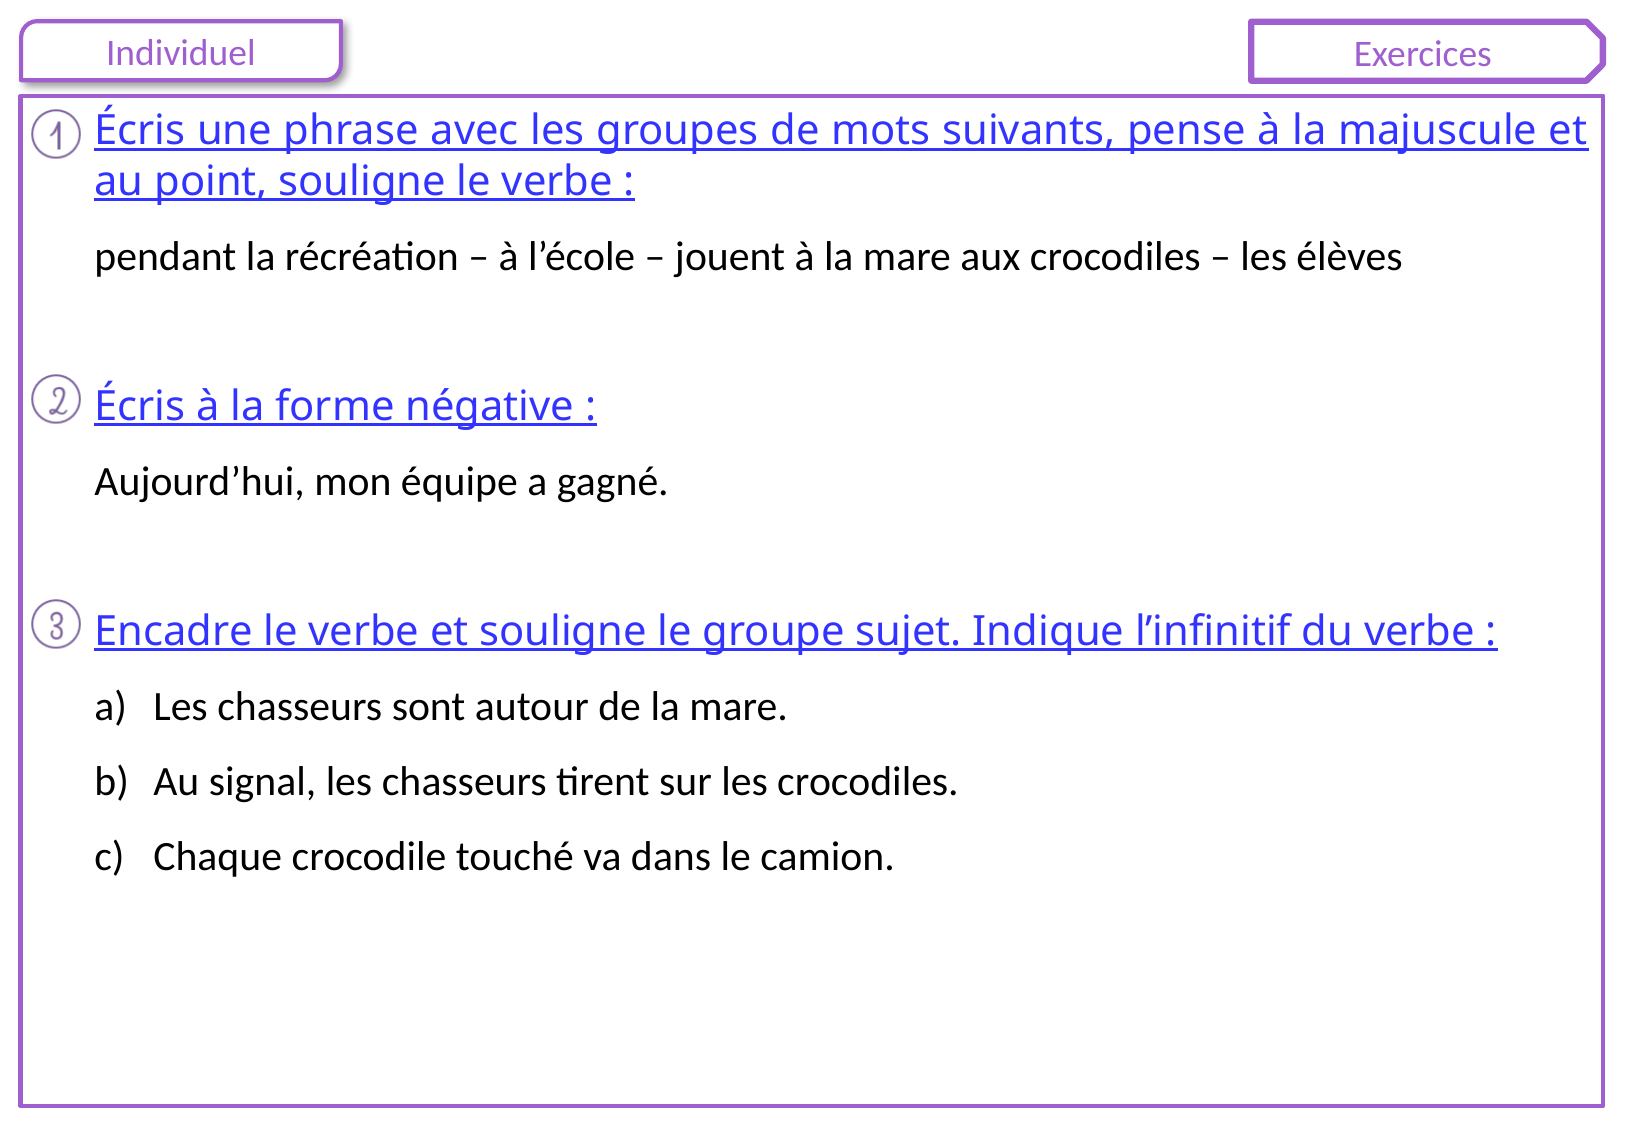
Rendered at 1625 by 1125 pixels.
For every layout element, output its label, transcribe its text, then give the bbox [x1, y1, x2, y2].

picture [20, 365, 98, 462]
picture [20, 100, 98, 198]
picture [20, 590, 98, 687]
list Écris une phrase avec les groupes de mots suivants, pense à la majuscule et au point, souligne le verbe : pendant la récréation – à l’école – jouent à la mare aux crocodiles – les élèves Écris à la forme négative : Aujourd’hui, mon équipe a gagné. Encadre le verbe et souligne le groupe sujet. Indique l’infinitif du verbe : Les chasseurs sont autour de la mare. Au signal, les chasseurs tirent sur les crocodiles. Chaque crocodile touché va dans le camion. [18, 94, 1605, 1108]
